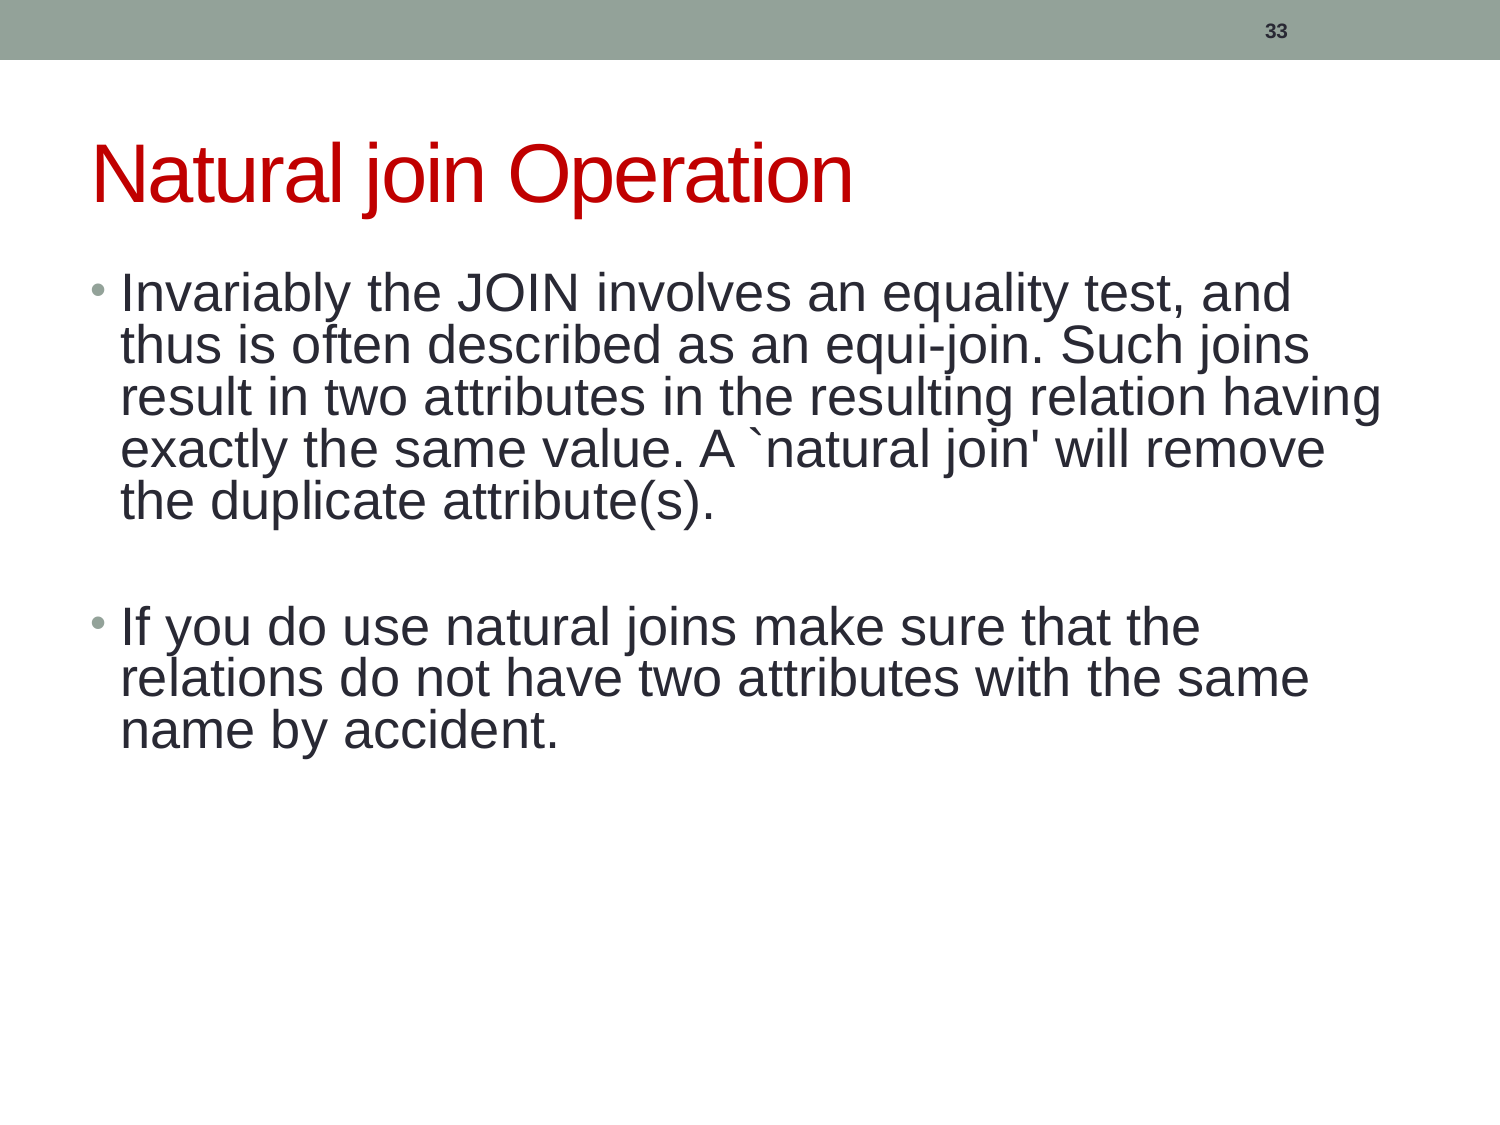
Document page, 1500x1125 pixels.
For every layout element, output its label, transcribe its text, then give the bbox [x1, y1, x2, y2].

slide_number 33 [1250, 3, 1425, 57]
list Invariably the JOIN involves an equality test, and thus is often described as an equi-join. Such joins result in two attributes in the resulting relation having exactly the same value. A `natural join' will remove the duplicate attribute(s). If you do use natural joins make sure that the relations do not have two attributes with the same name by accident. [75, 262, 1425, 1063]
title Natural join Operation [75, 87, 1425, 250]
